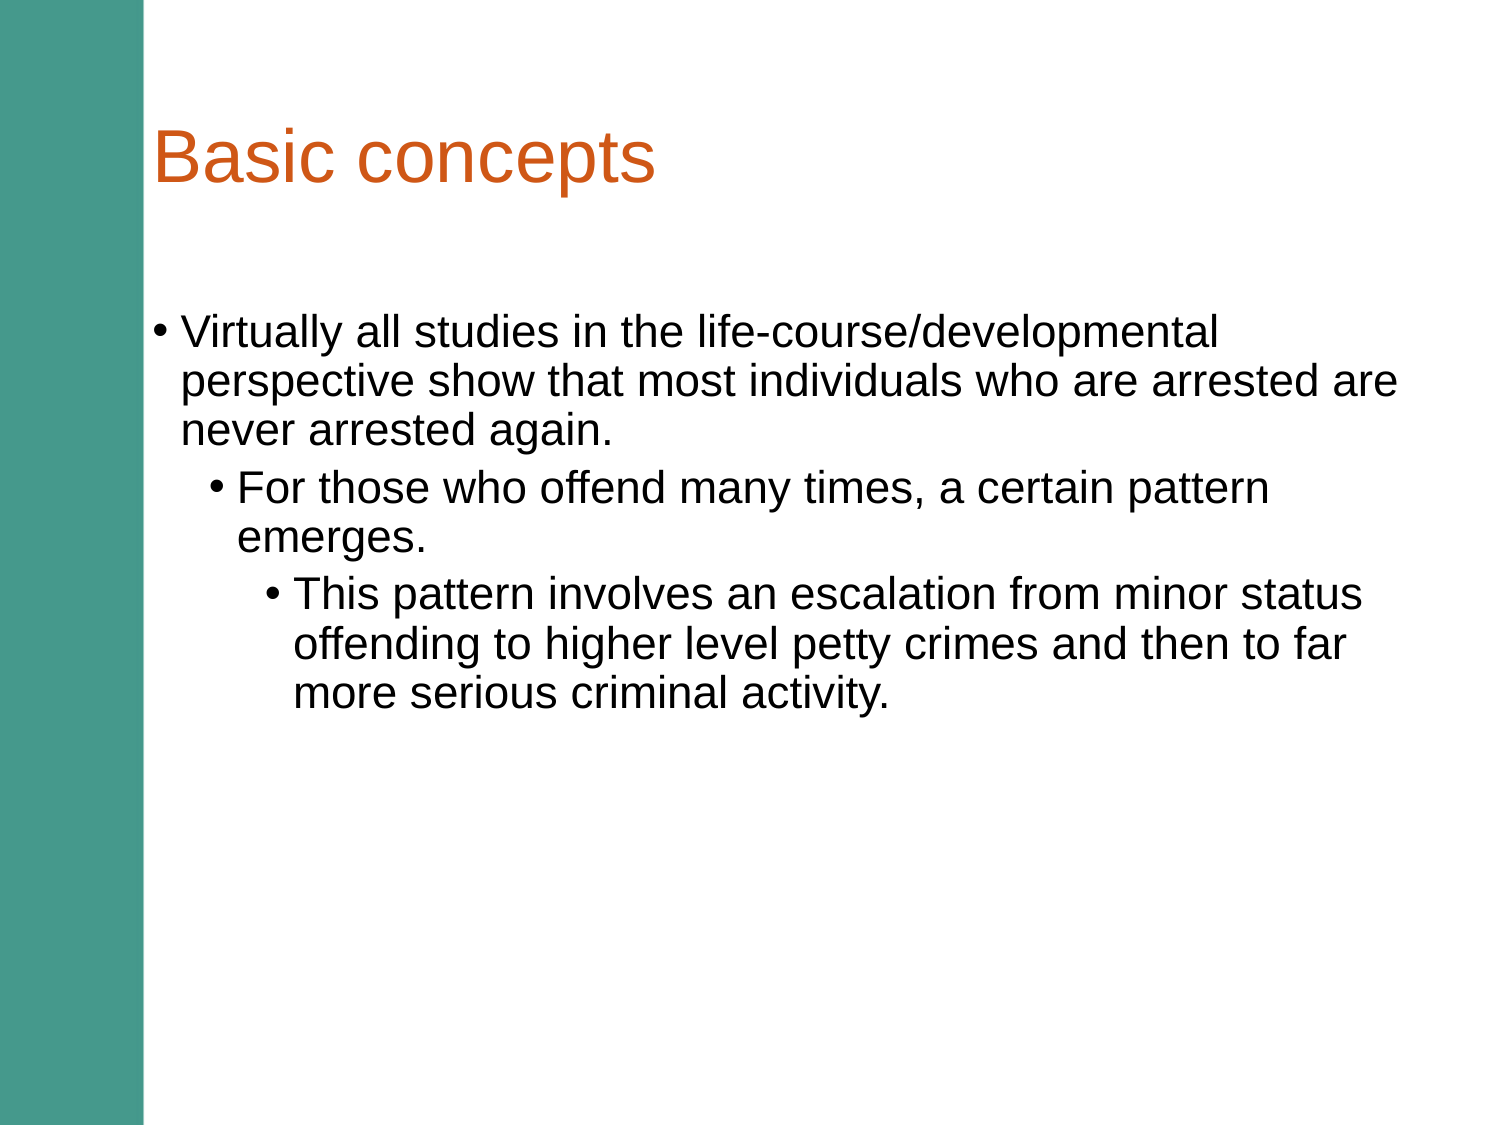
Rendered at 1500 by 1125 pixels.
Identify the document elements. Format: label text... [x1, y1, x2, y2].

title Basic concepts [137, 50, 1432, 268]
list Virtually all studies in the life-course/developmental perspective show that most individuals who are arrested are never arrested again. For those who offend many times, a certain pattern emerges. This pattern involves an escalation from minor status offending to higher level petty crimes and then to far more serious criminal activity. [137, 299, 1432, 1014]
picture [0, 0, 1500, 1125]
